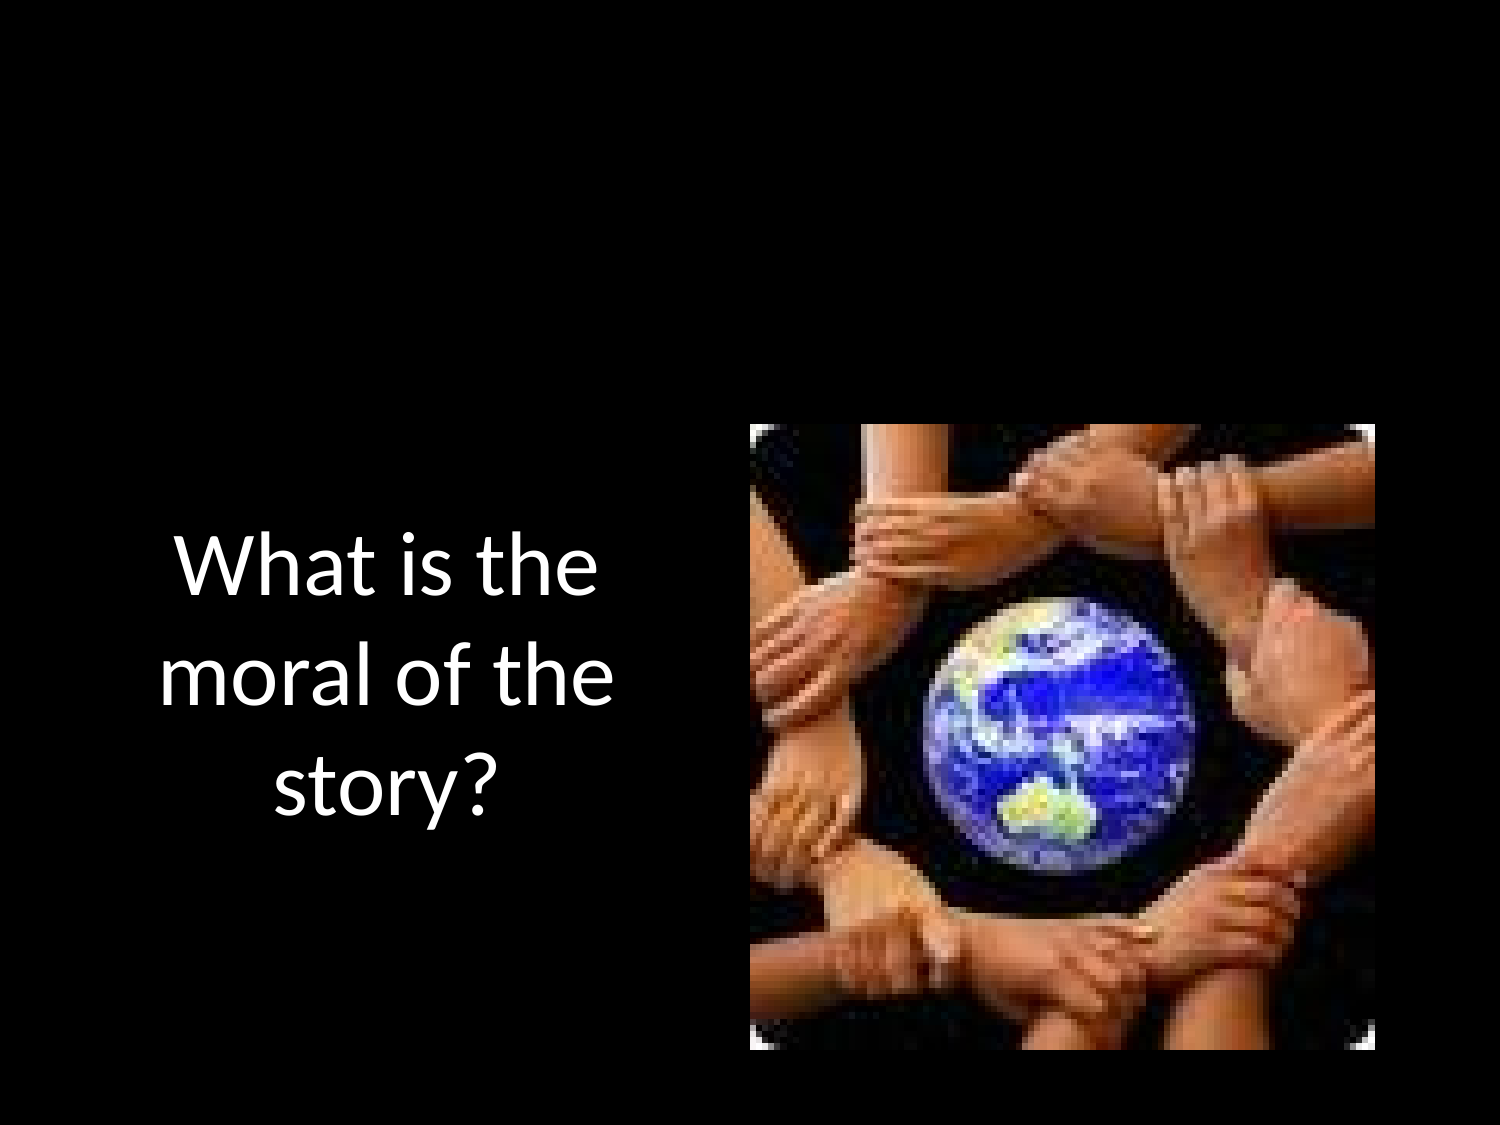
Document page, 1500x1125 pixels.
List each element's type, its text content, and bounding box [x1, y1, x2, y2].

title What is the moral of the story? [50, 487, 725, 850]
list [749, 424, 1376, 1051]
